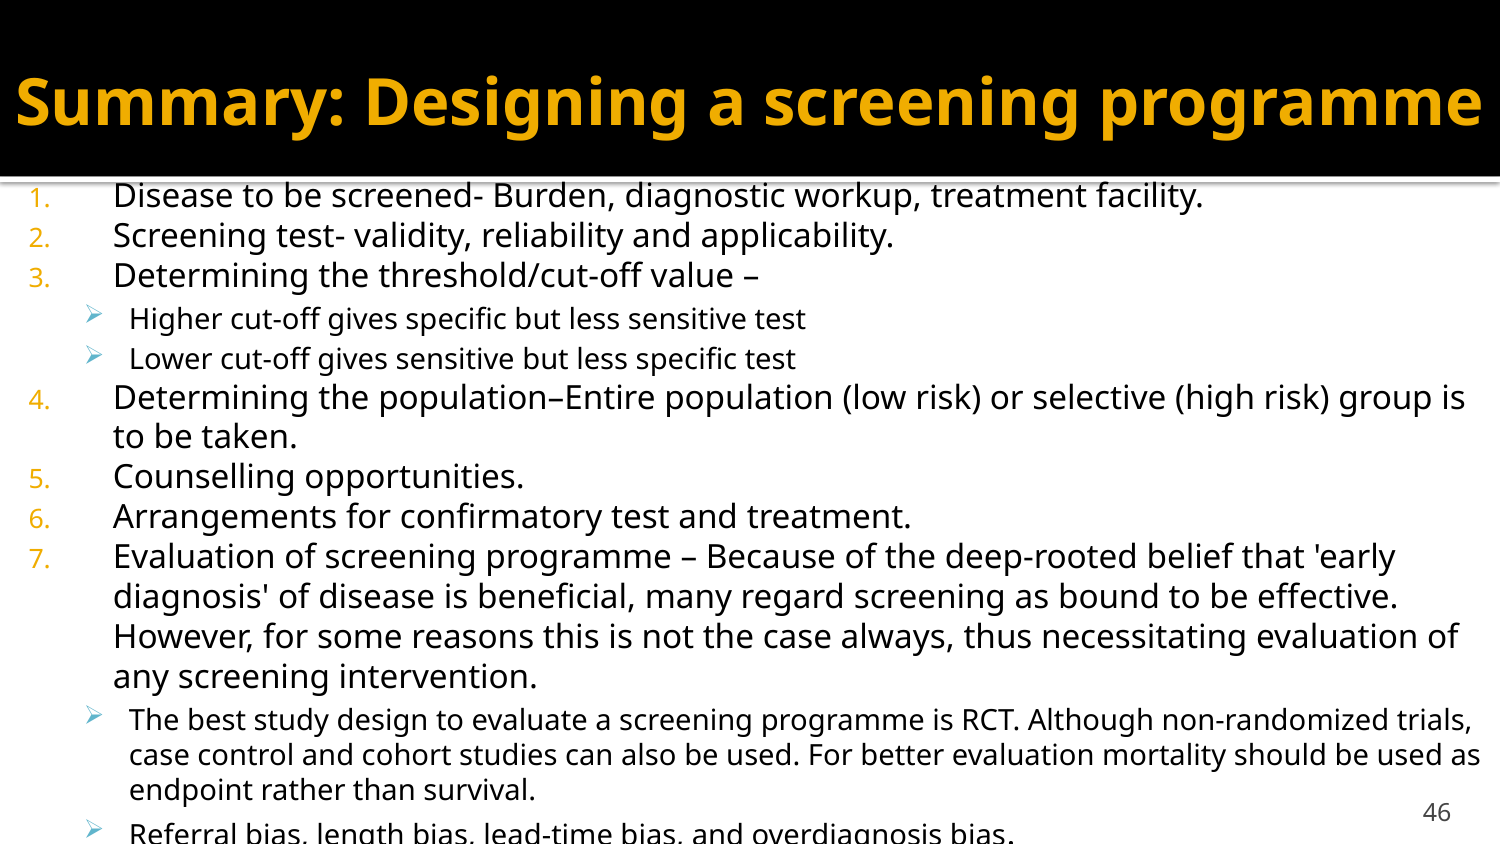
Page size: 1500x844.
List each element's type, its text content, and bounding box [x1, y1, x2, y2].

title Summary: Designing a screening programme [0, 21, 1500, 159]
slide_number 46 [1345, 796, 1467, 831]
list Disease to be screened- Burden, diagnostic workup, treatment facility. Screening test- validity, reliability and applicability. Determining the threshold/cut-off value – Higher cut-off gives specific but less sensitive test Lower cut-off gives sensitive but less specific test Determining the population–Entire population (low risk) or selective (high risk) group is to be taken. Counselling opportunities. Arrangements for confirmatory test and treatment. Evaluation of screening programme – Because of the deep-rooted belief that 'early diagnosis' of disease is beneficial, many regard screening as bound to be effective. However, for some reasons this is not the case always, thus necessitating evaluation of any screening intervention. The best study design to evaluate a screening programme is RCT. Although non-randomized trials, case control and cohort studies can also be used. For better evaluation mortality should be used as endpoint rather than survival. Referral bias, length bias, lead-time bias, and overdiagnosis bias. Regular follow-up screening sessions. [0, 159, 1500, 844]
